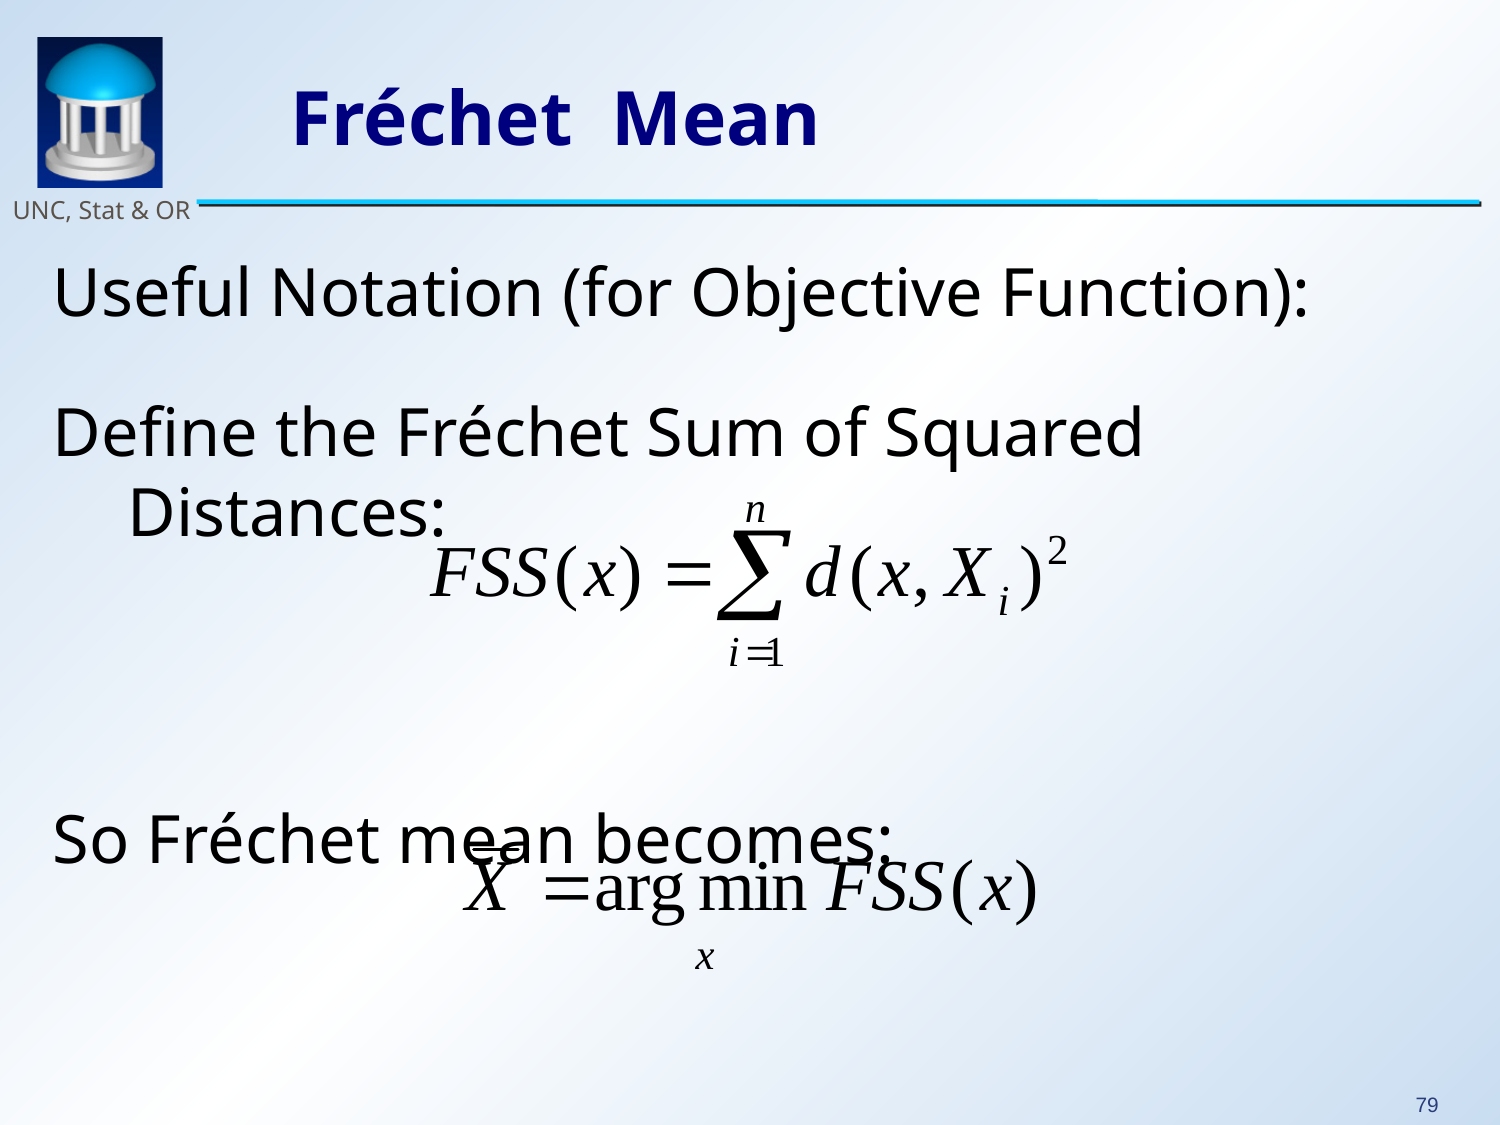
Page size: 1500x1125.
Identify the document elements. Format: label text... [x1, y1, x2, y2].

title Fréchet Mean [274, 74, 1448, 156]
list Useful Notation (for Objective Function): Define the Fréchet Sum of Squared Distances: So Fréchet mean becomes: [37, 242, 1451, 1026]
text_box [416, 474, 1088, 683]
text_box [447, 831, 1052, 984]
